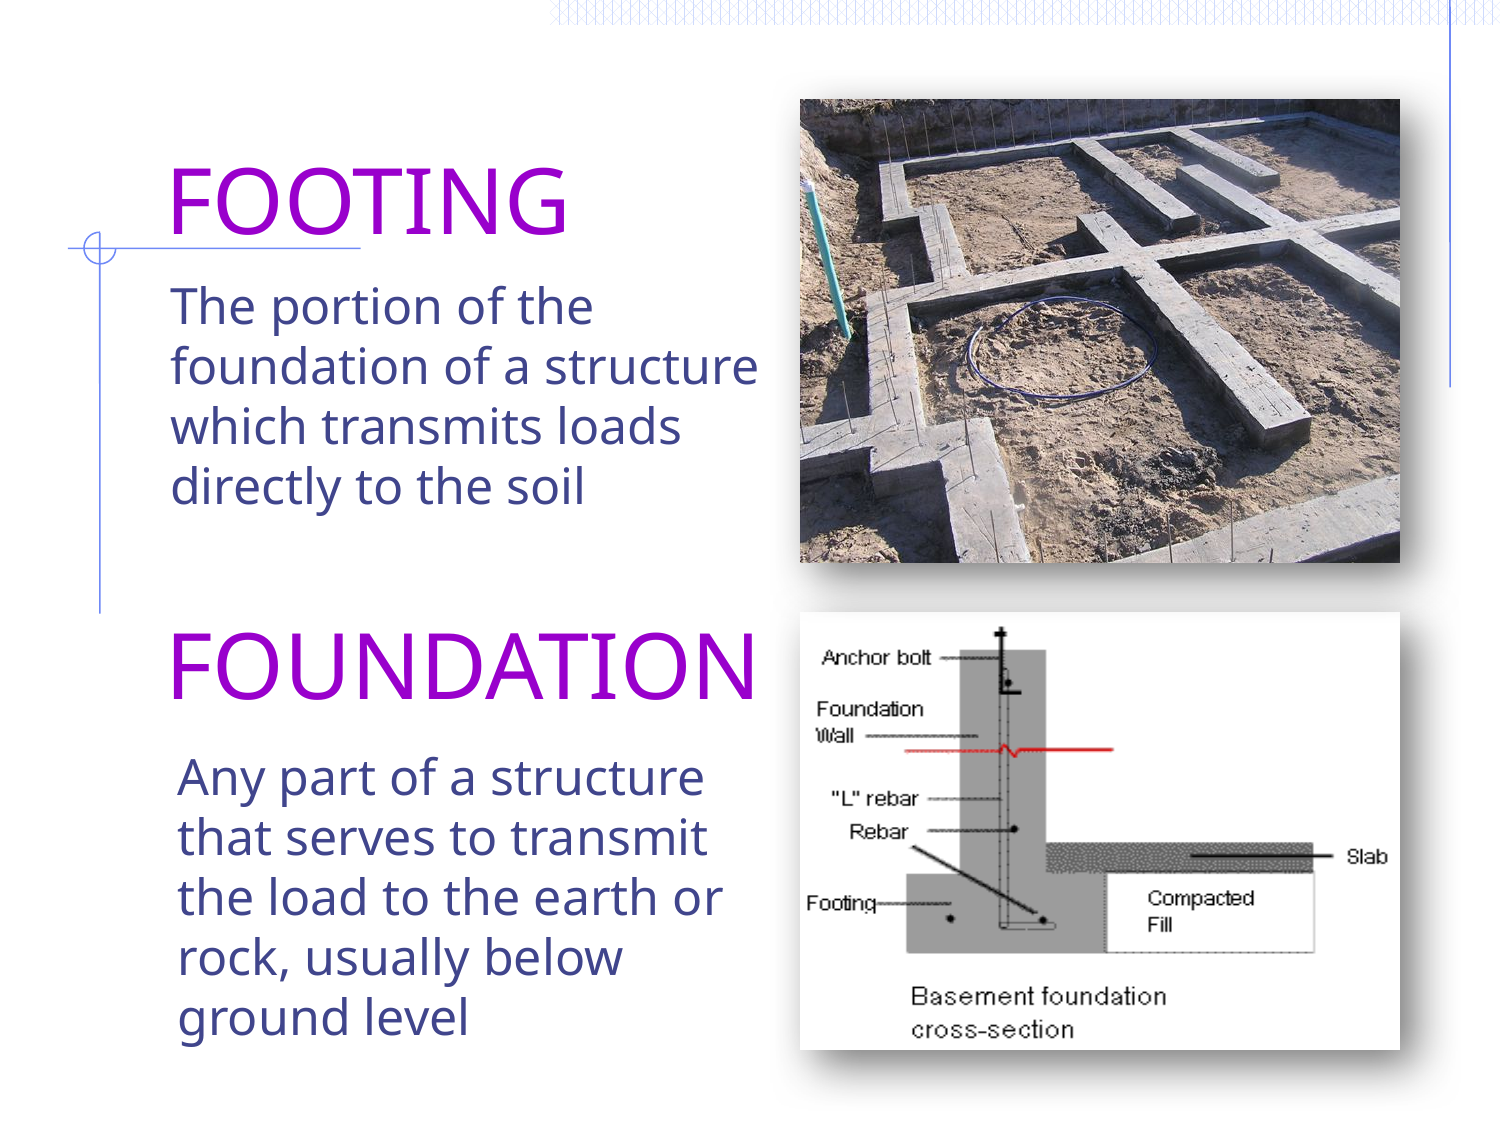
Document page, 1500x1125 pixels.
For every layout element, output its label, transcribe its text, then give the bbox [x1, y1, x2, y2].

list FOOTING [150, 5, 825, 260]
picture [799, 99, 1401, 563]
picture [799, 612, 1401, 1051]
list The portion of the foundation of a structure which transmits loads directly to the soil [155, 267, 781, 580]
list FOUNDATION [150, 575, 797, 726]
list Any part of a structure that serves to transmit the load to the earth or rock, usually below ground level [162, 737, 751, 1038]
